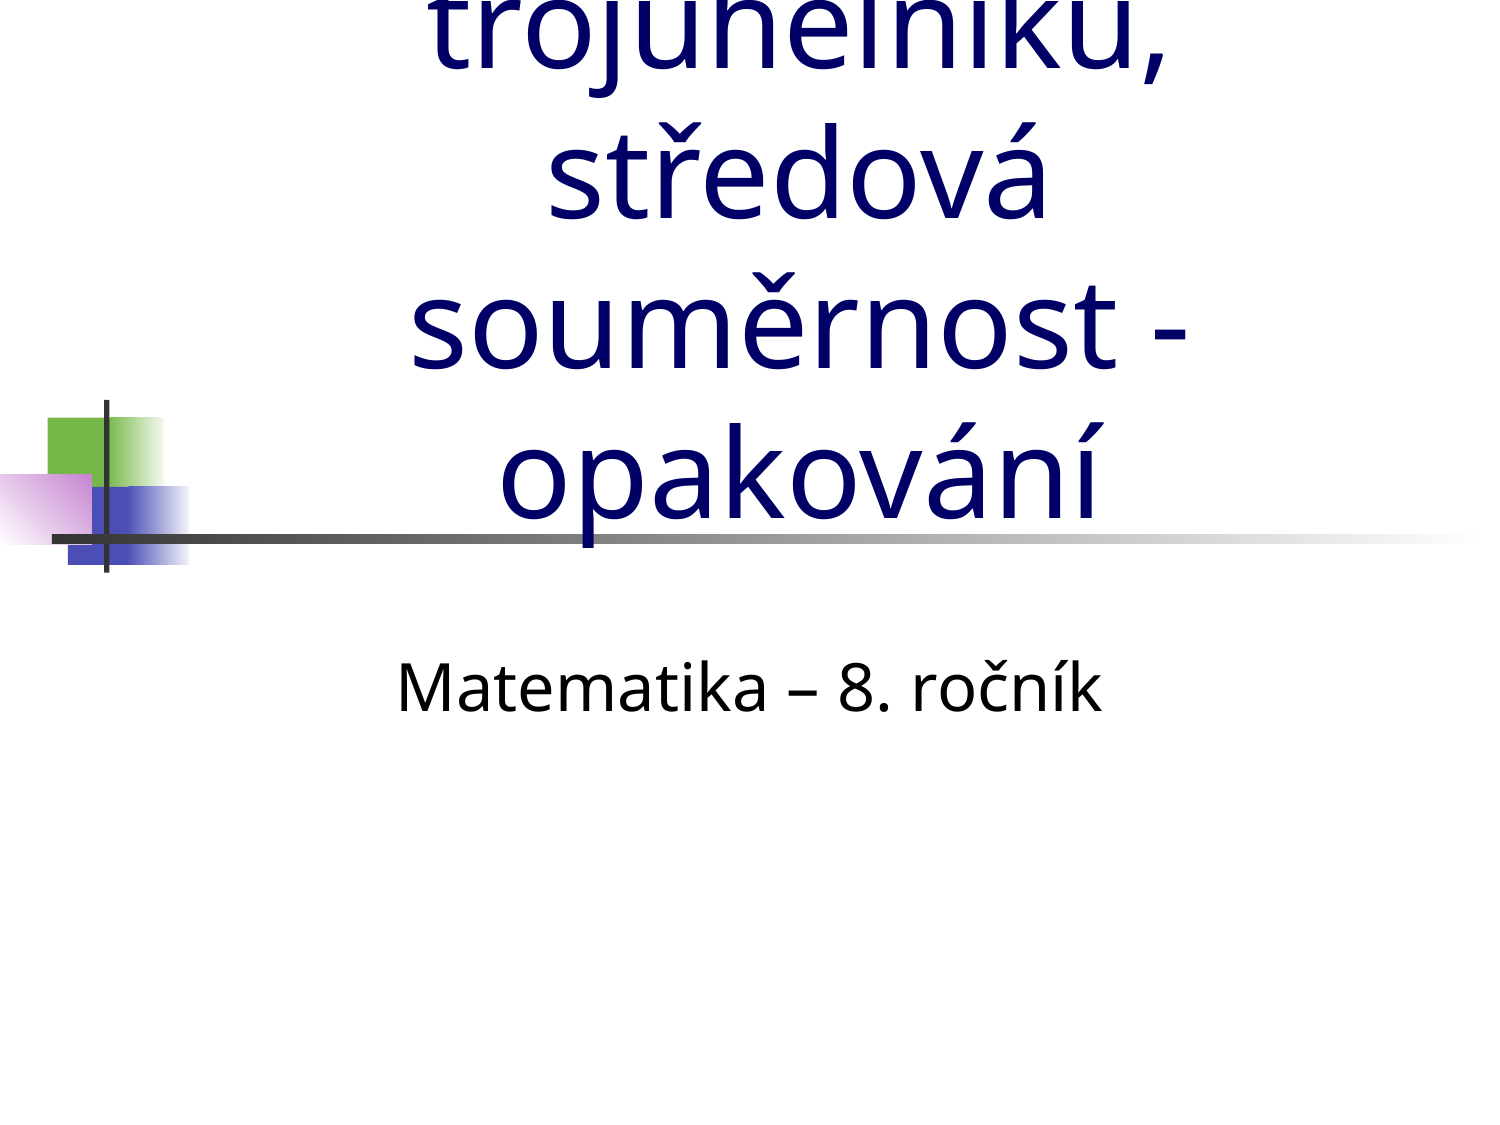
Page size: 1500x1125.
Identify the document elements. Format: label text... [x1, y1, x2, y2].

subtitle Matematika – 8. ročník [224, 637, 1276, 926]
title Shodnost trojúhelníků, středová souměrnost - opakování [162, 274, 1438, 551]
